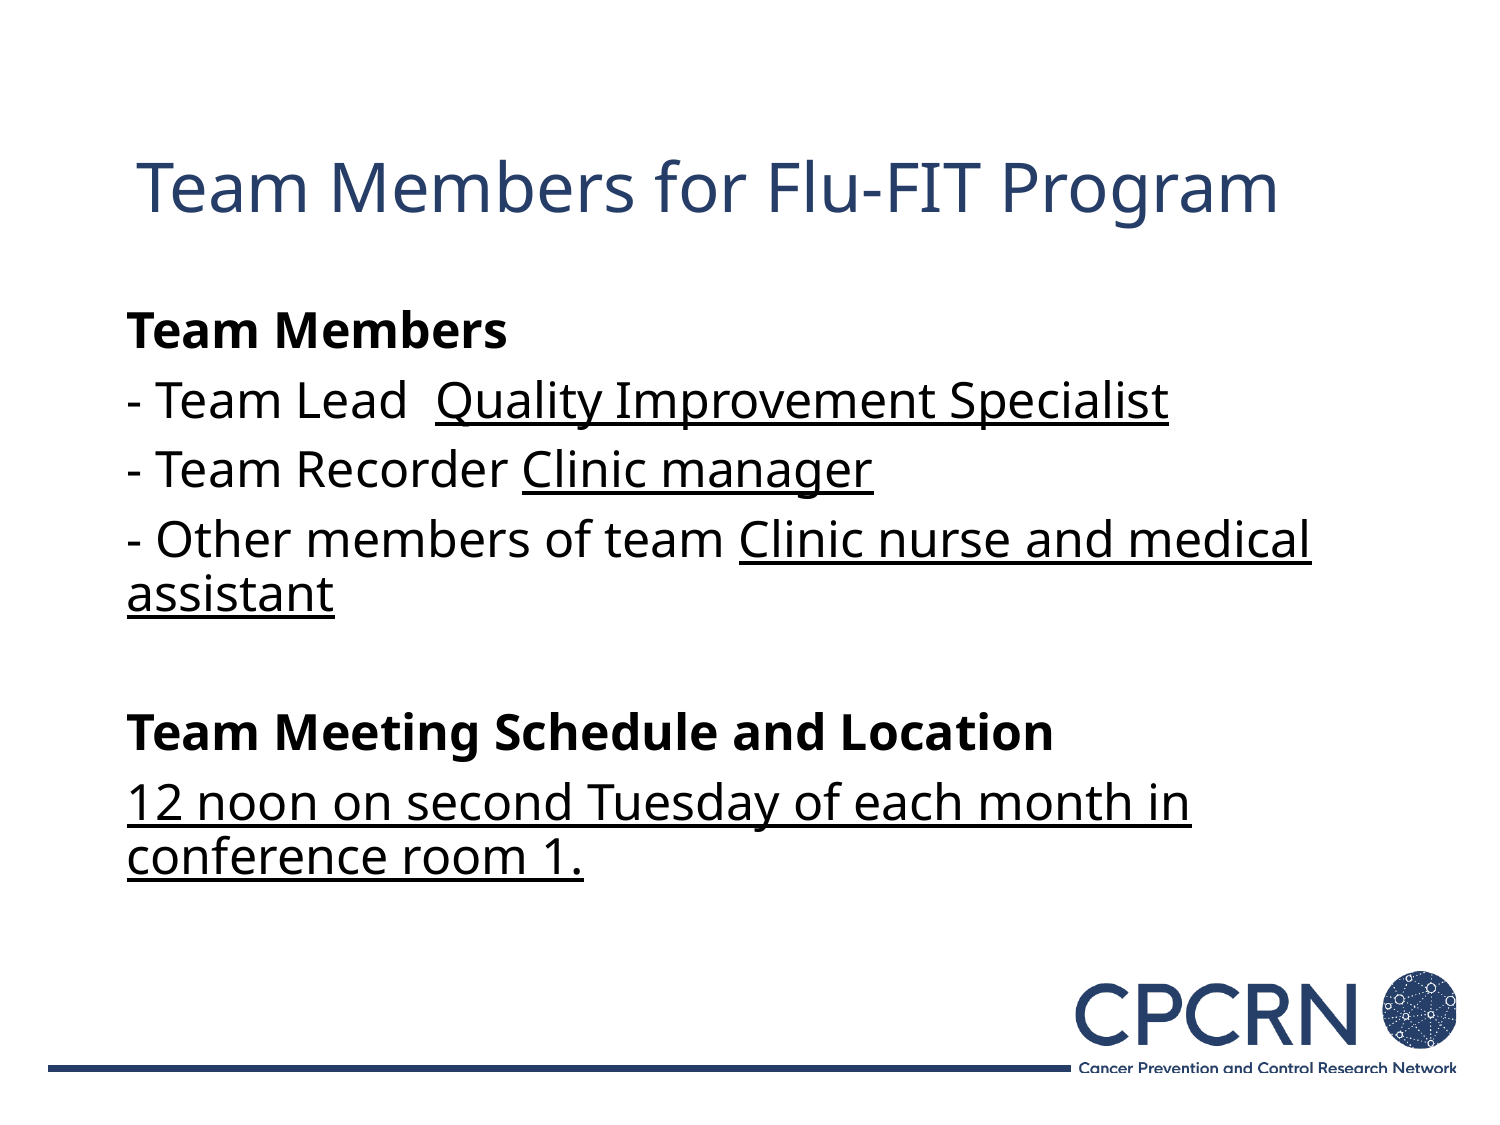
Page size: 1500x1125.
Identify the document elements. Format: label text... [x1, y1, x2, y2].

list Team Members - Team Lead Quality Improvement Specialist - Team Recorder Clinic manager - Other members of team Clinic nurse and medical assistant Team Meeting Schedule and Location 12 noon on second Tuesday of each month in conference room 1. [111, 297, 1406, 927]
title Team Members for Flu-FIT Program [103, 103, 1397, 278]
